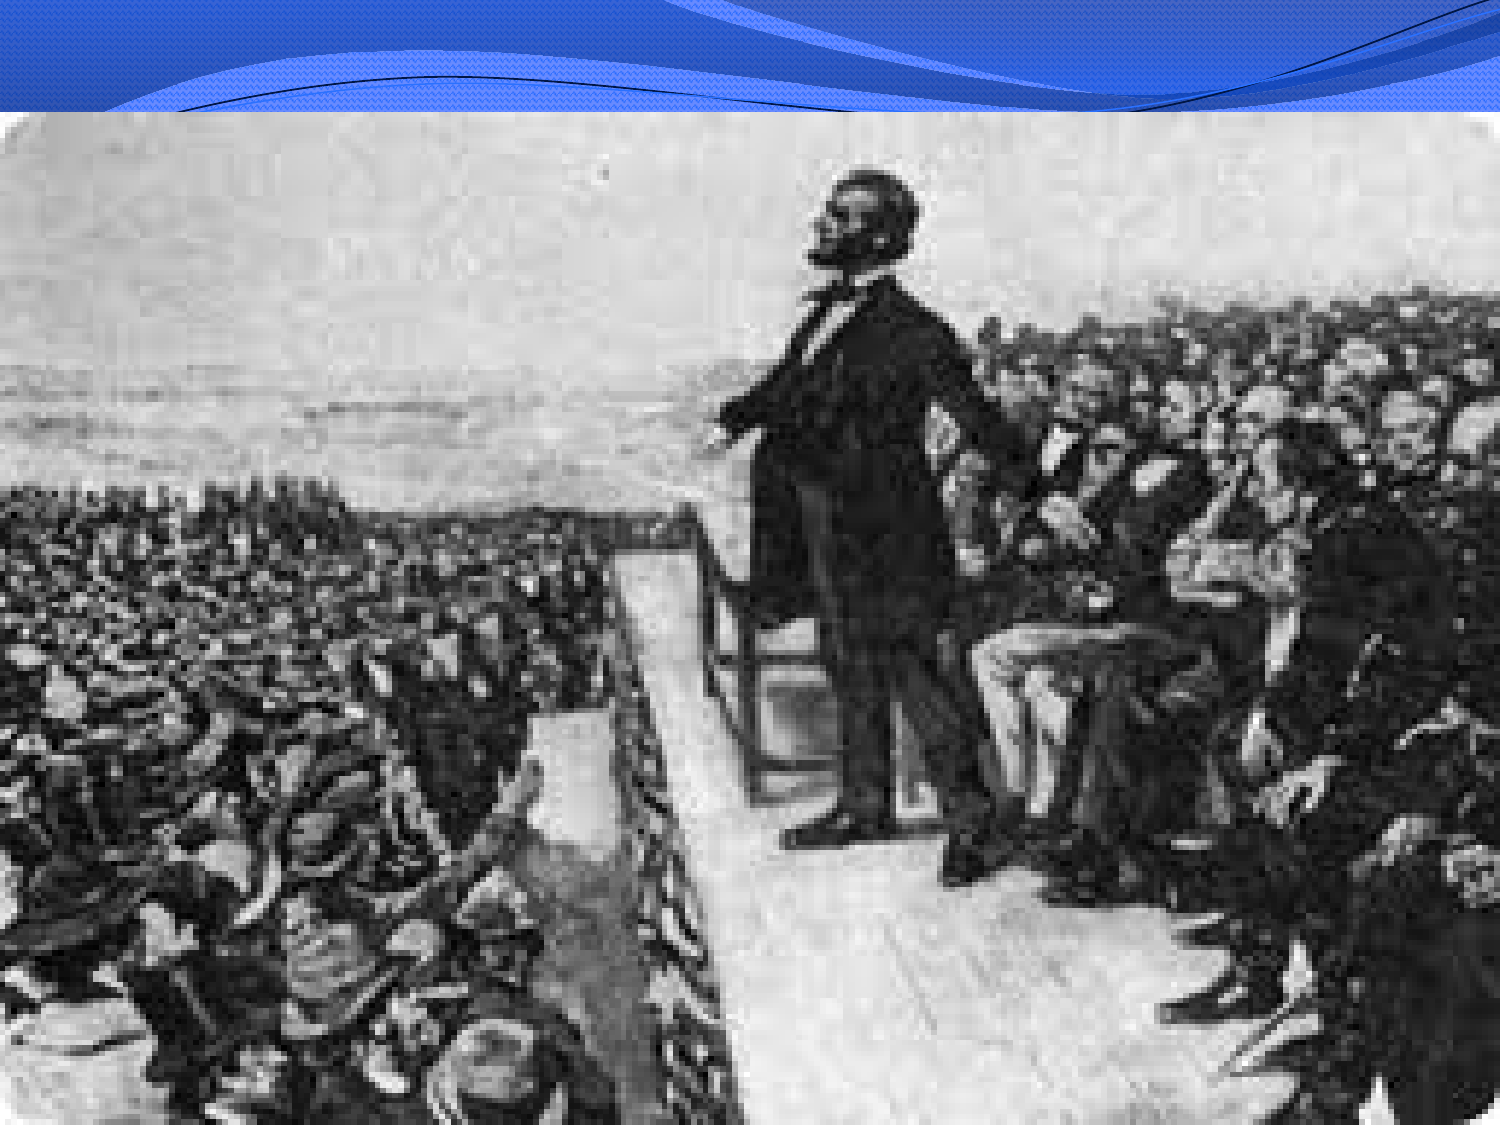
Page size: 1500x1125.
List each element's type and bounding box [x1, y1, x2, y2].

list [0, 112, 1500, 1125]
